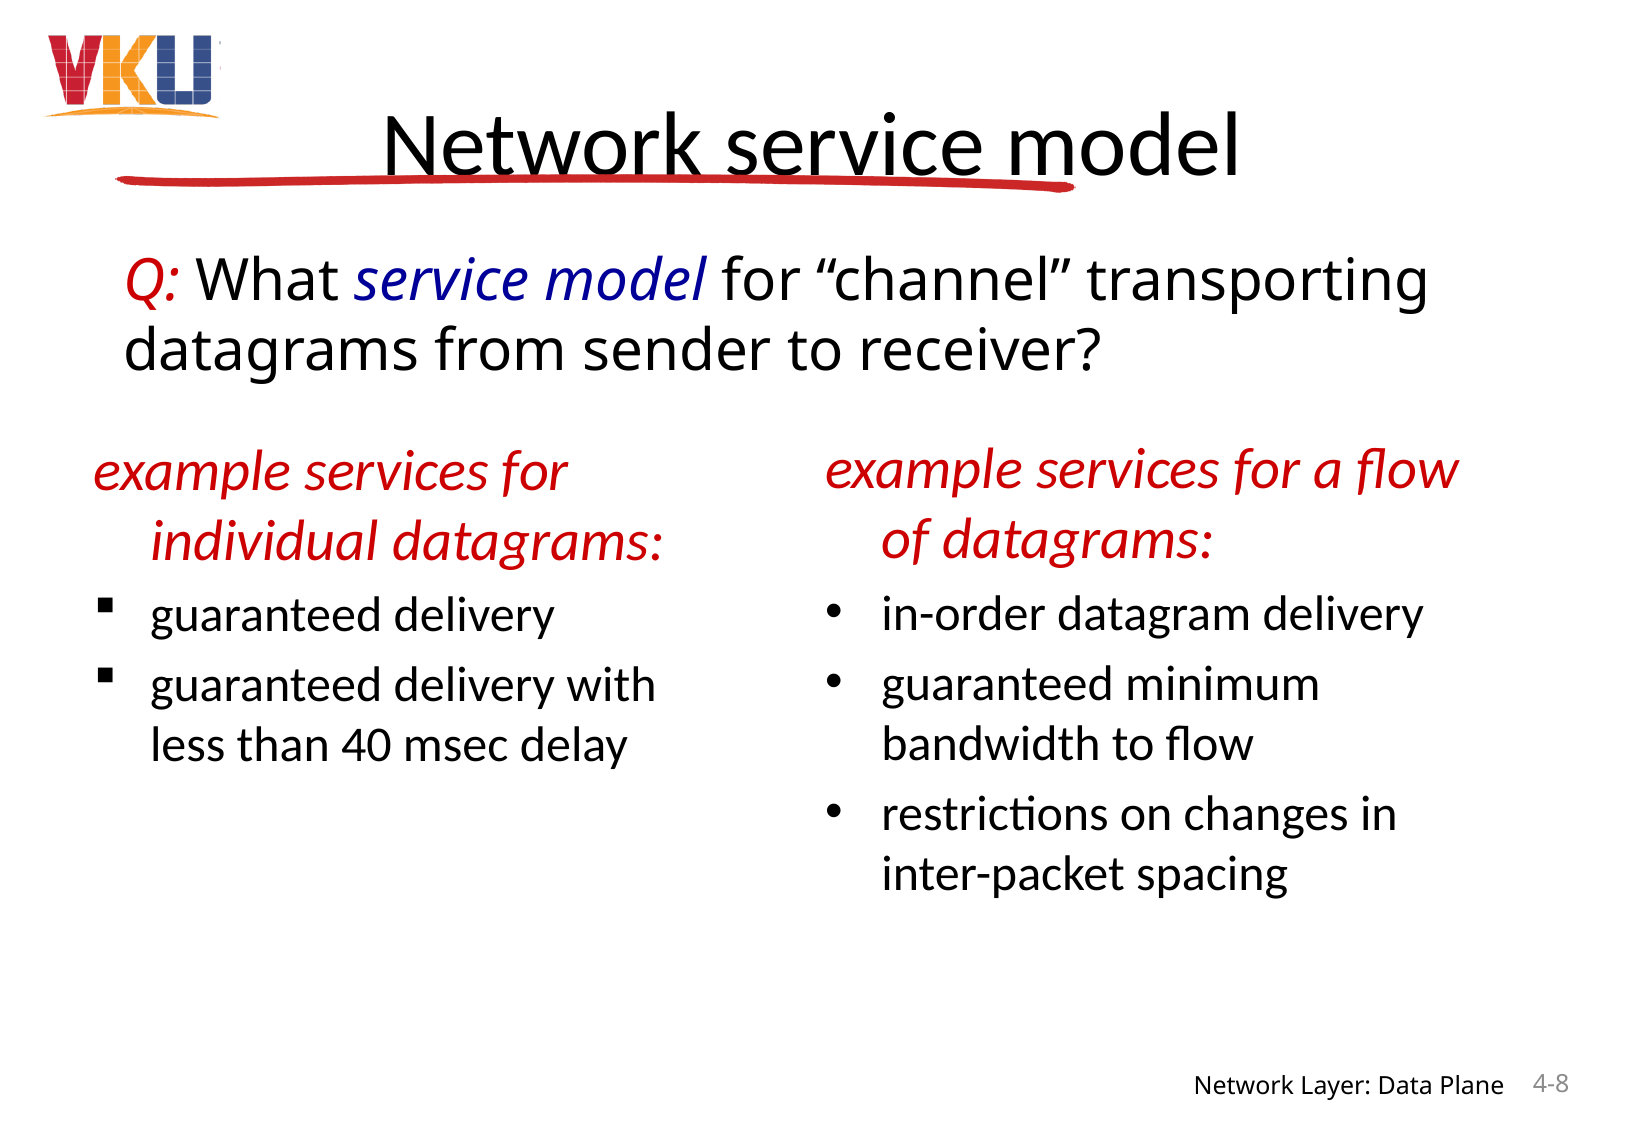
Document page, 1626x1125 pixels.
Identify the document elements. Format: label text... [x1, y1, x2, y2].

footer Network Layer: Data Plane [1132, 1062, 1502, 1102]
picture [111, 169, 1087, 199]
list example services for individual datagrams: guaranteed delivery guaranteed delivery with less than 40 msec delay [78, 424, 756, 840]
picture [32, 21, 228, 129]
title Network service model [81, 45, 1544, 233]
slide_number 4-8 [1502, 1062, 1585, 1107]
list example services for a flow of datagrams: in-order datagram delivery guaranteed minimum bandwidth to flow restrictions on changes in inter-packet spacing [810, 423, 1488, 1028]
text_box Q: What service model for “channel” transporting datagrams from sender to receiver? [108, 234, 1451, 390]
